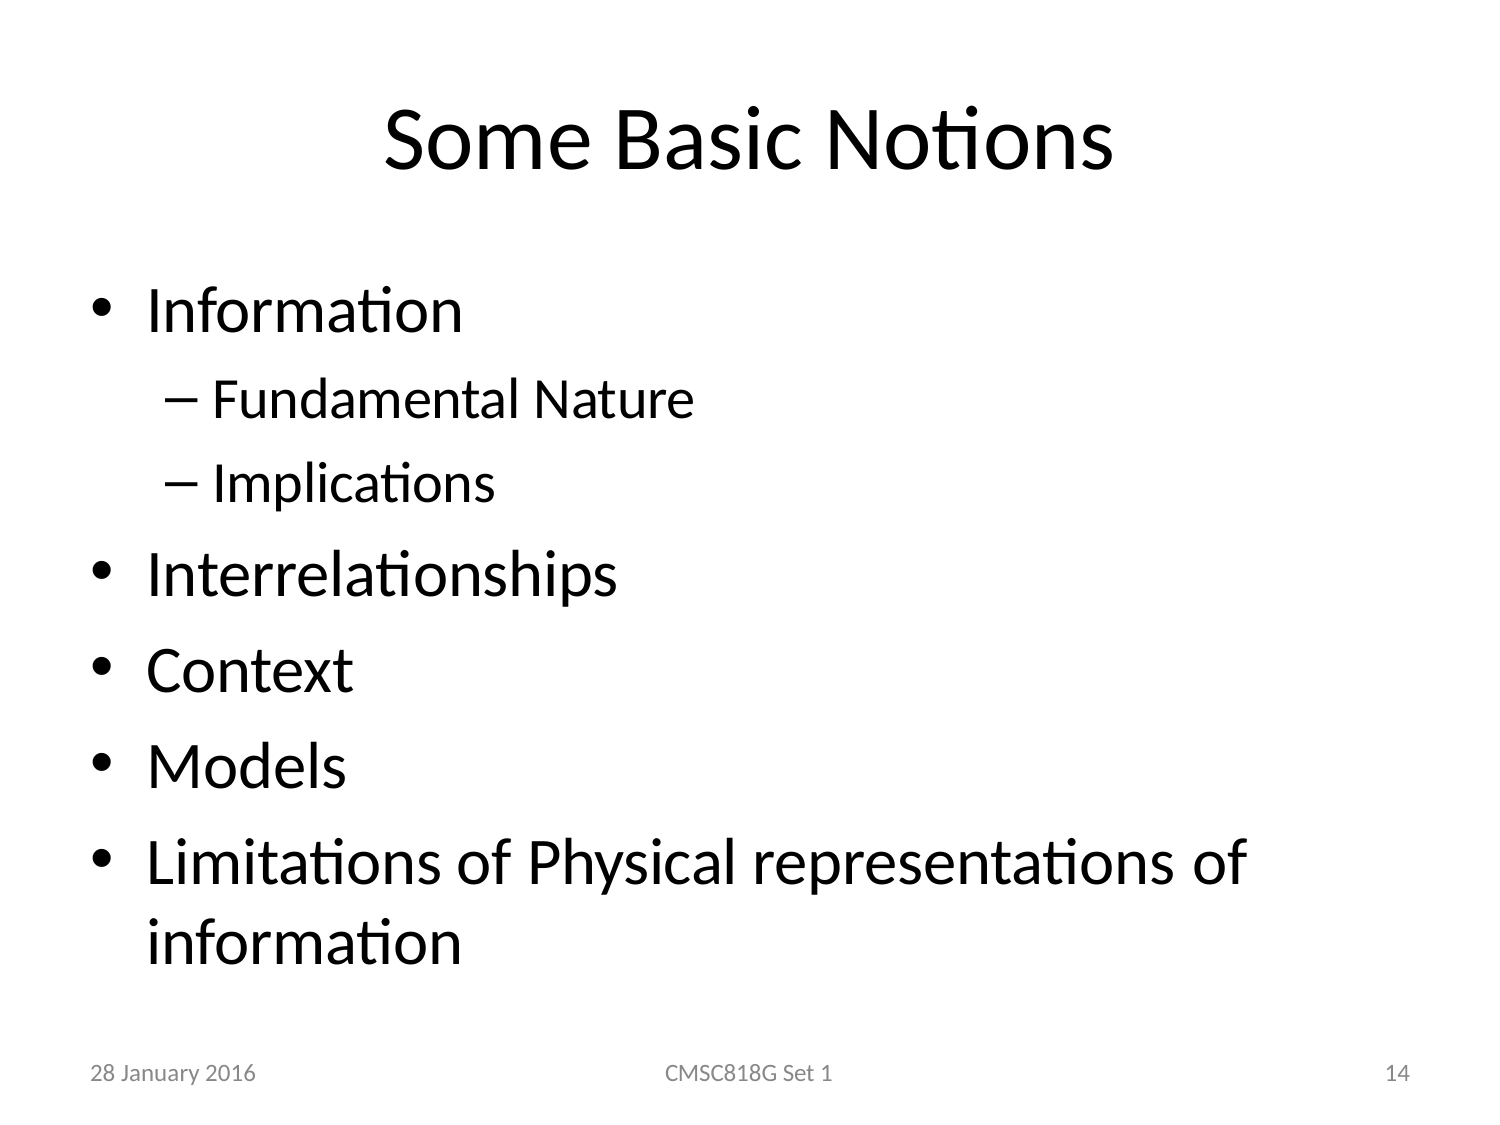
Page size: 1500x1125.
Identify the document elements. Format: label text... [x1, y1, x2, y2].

footer 28 January 2016 [87, 1060, 258, 1125]
text_box Information Fundamental Nature Implications Interrelationships Context Models Limitations of Physical representations of information [87, 265, 1261, 978]
slide_number CMSC818G Set 1 [662, 1060, 837, 1125]
title Some Basic Notions [264, 77, 1236, 265]
slide_number 14 [1380, 1060, 1415, 1125]
